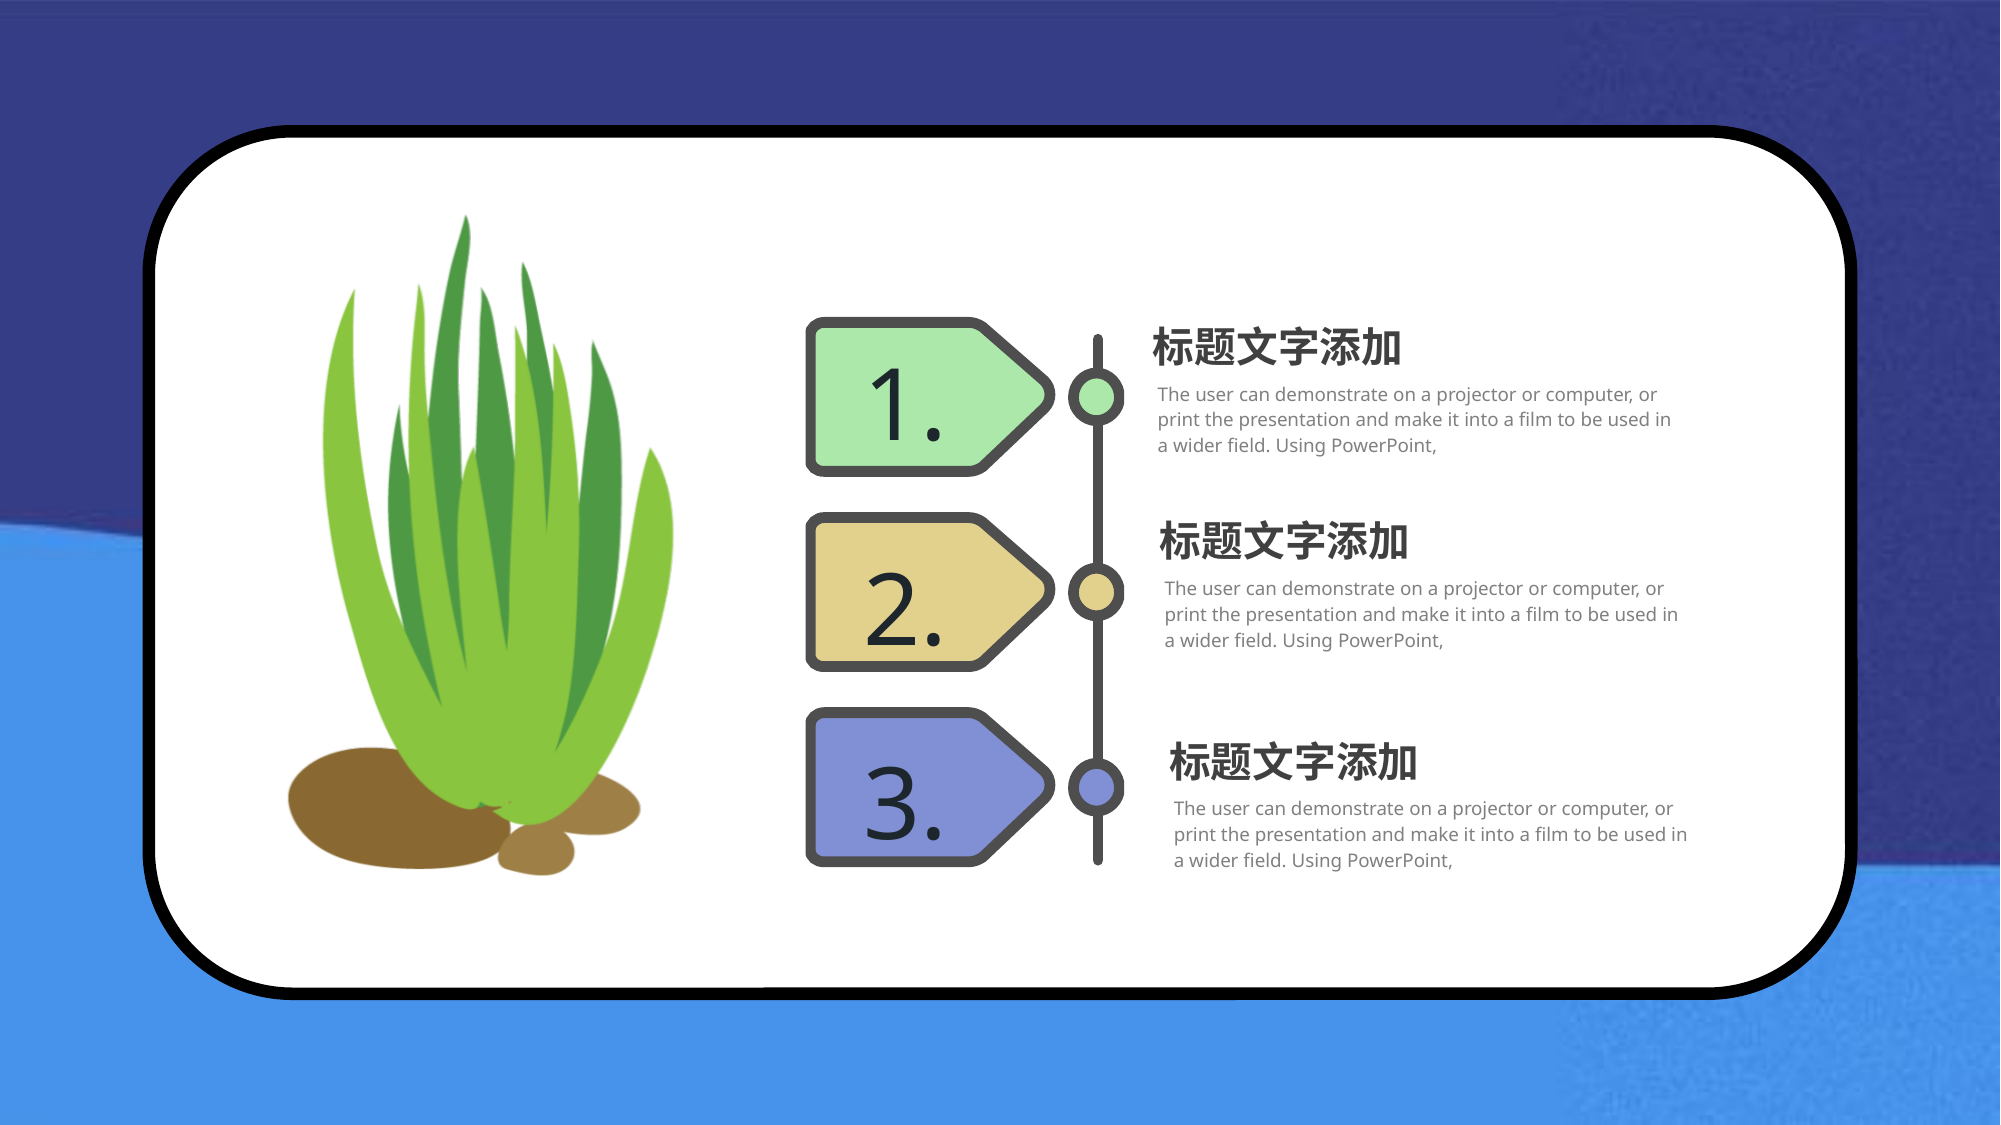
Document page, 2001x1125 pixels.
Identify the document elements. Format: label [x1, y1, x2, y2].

text_box [1154, 717, 1727, 878]
text_box [1145, 497, 1718, 658]
text_box [1138, 303, 1711, 464]
picture [0, 0, 2000, 1125]
